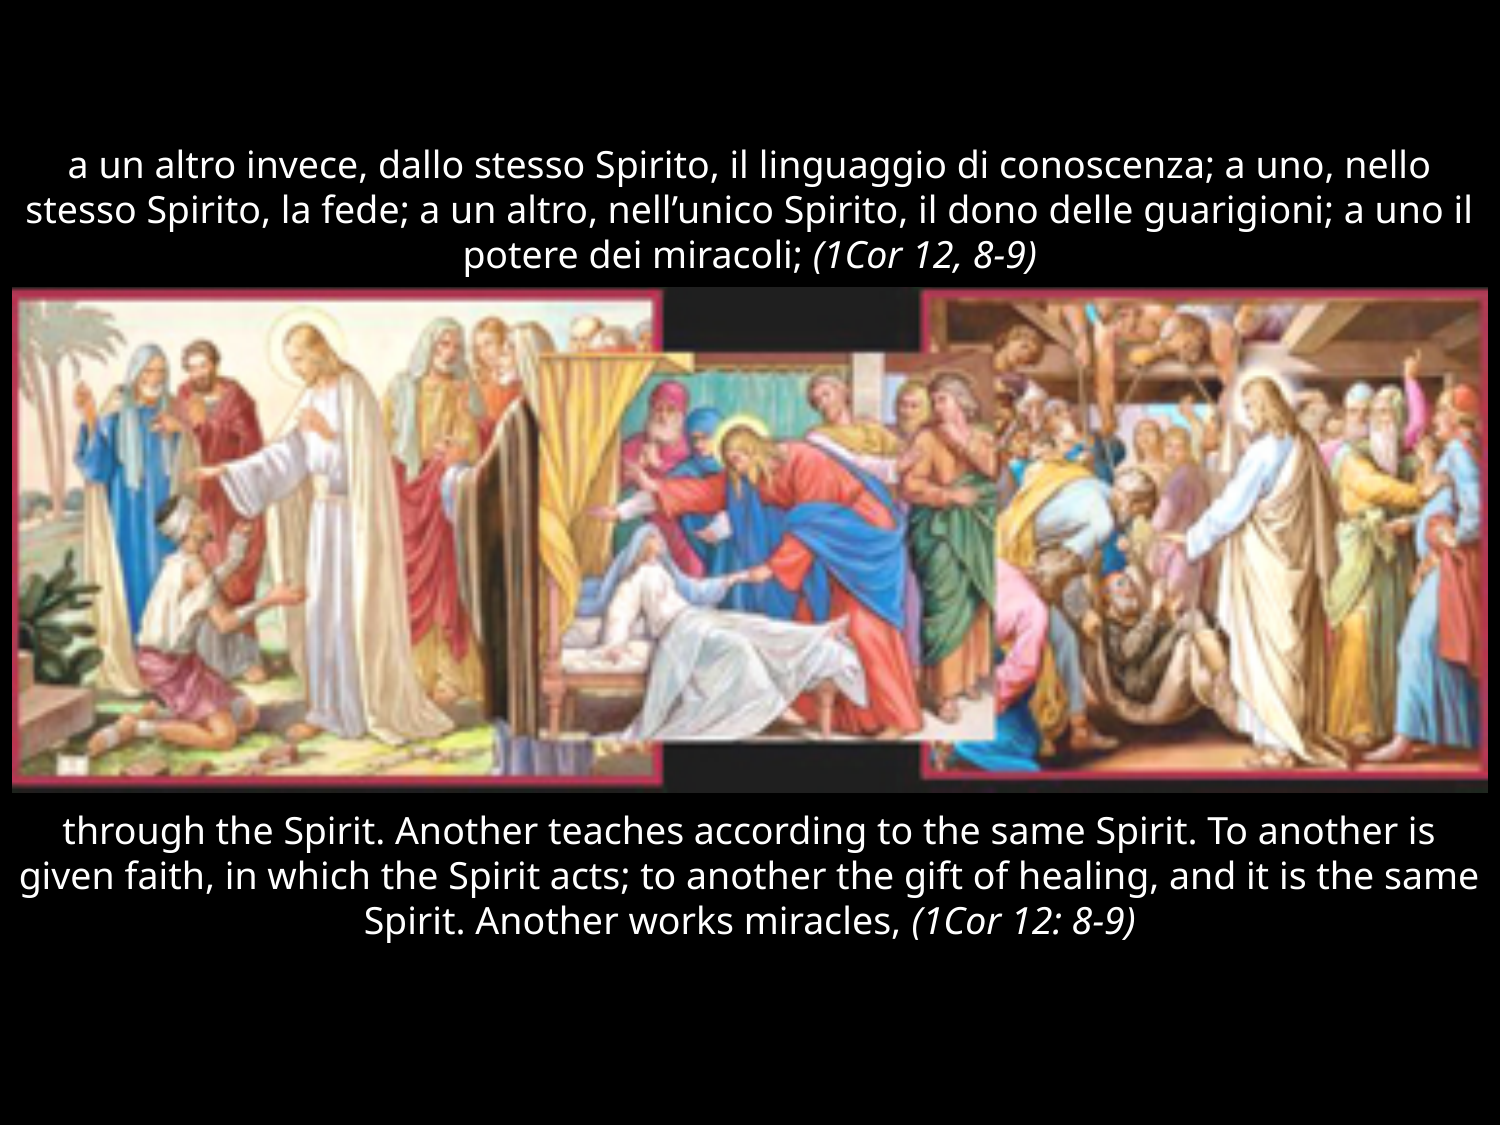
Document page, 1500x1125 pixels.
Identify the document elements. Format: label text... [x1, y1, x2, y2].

picture [12, 287, 1488, 793]
title a un altro invece, dallo stesso Spirito, il linguaggio di conoscenza; a uno, nello stesso Spirito, la fede; a un altro, nell’unico Spirito, il dono delle guarigioni; a uno il potere dei miracoli; (1Cor 12, 8-9) [0, 137, 1500, 325]
text_box through the Spirit. Another teaches according to the same Spirit. To another is given faith, in which the Spirit acts; to another the gift of healing, and it is the same Spirit. Another works miracles, (1Cor 12: 8-9) [0, 799, 1500, 950]
